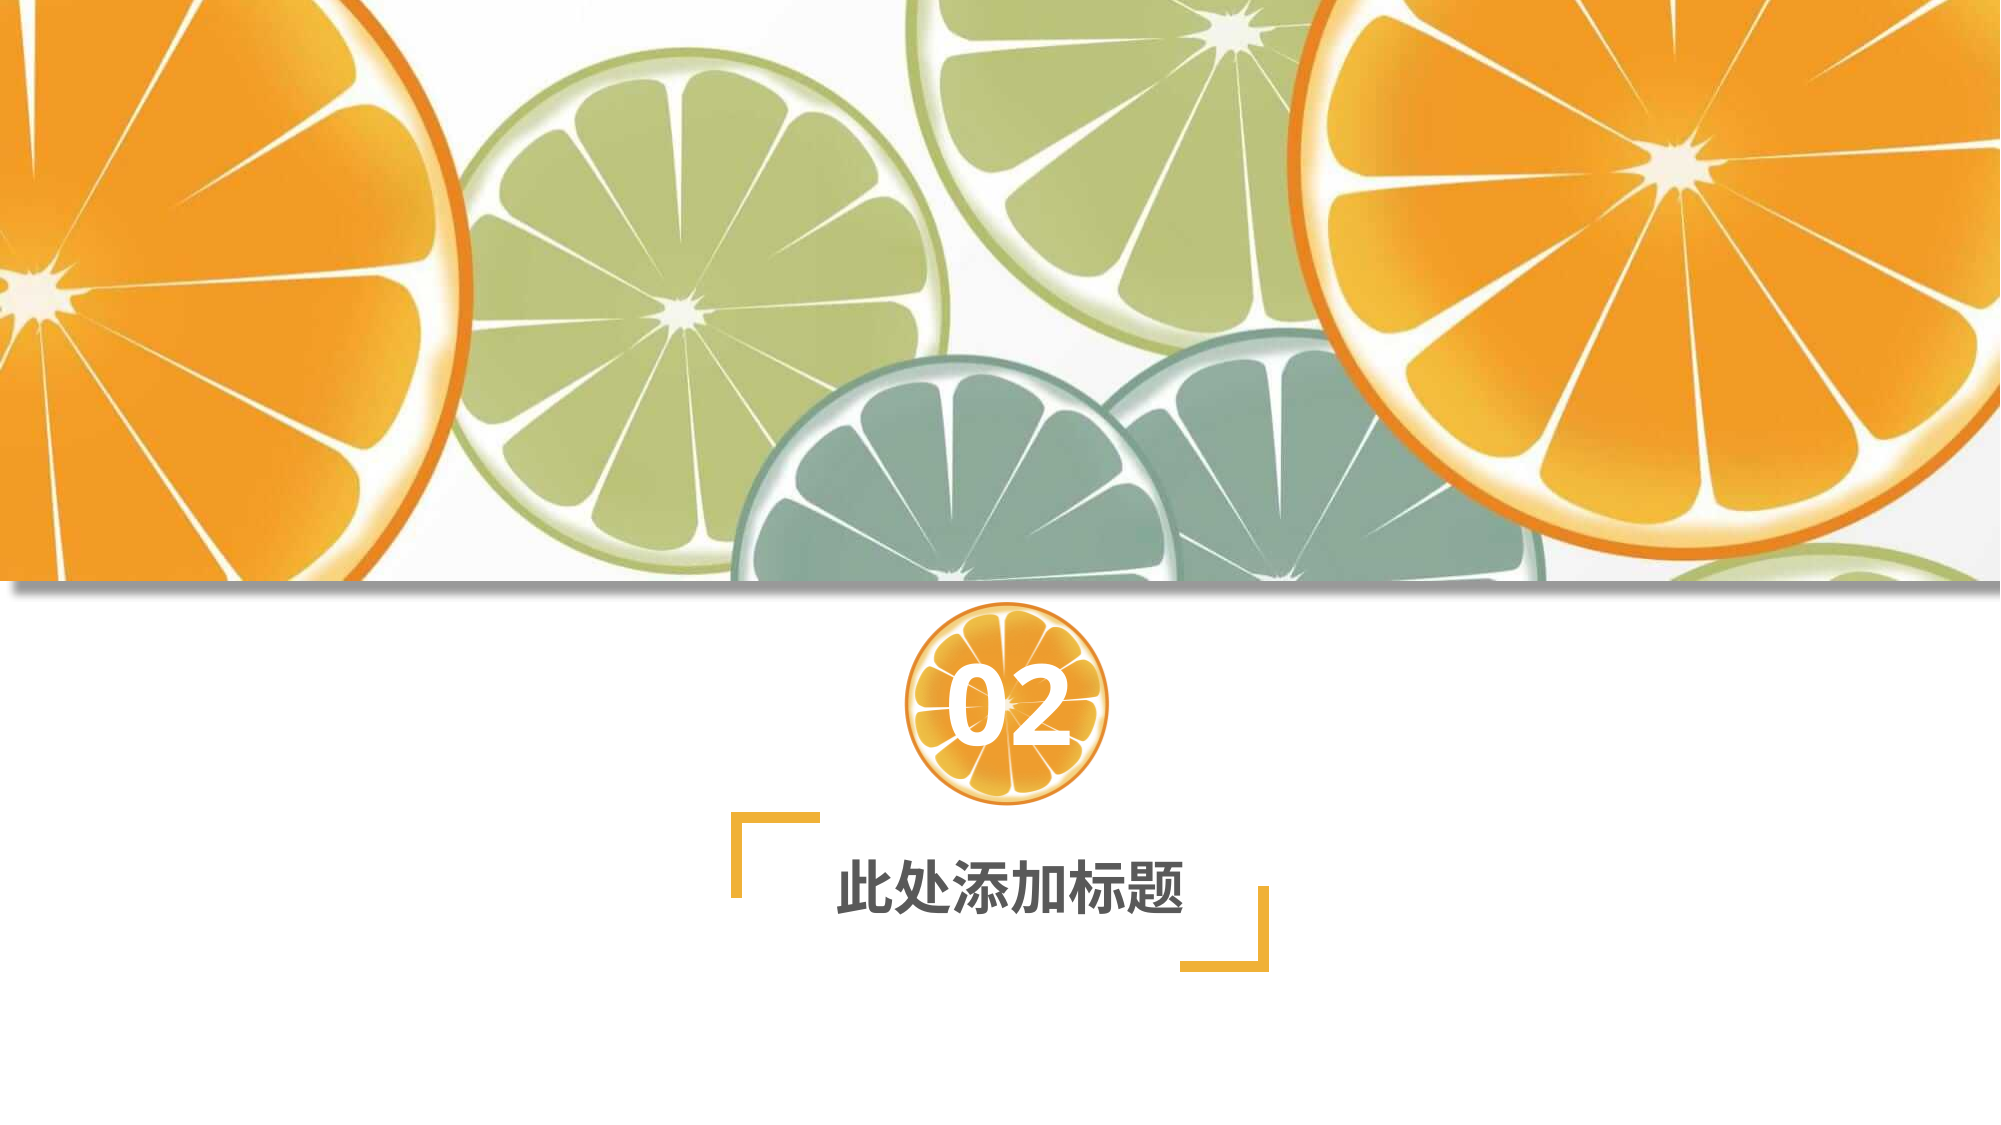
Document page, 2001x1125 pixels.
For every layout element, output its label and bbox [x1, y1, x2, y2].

picture [0, 0, 2000, 581]
text_box [736, 602, 1264, 967]
